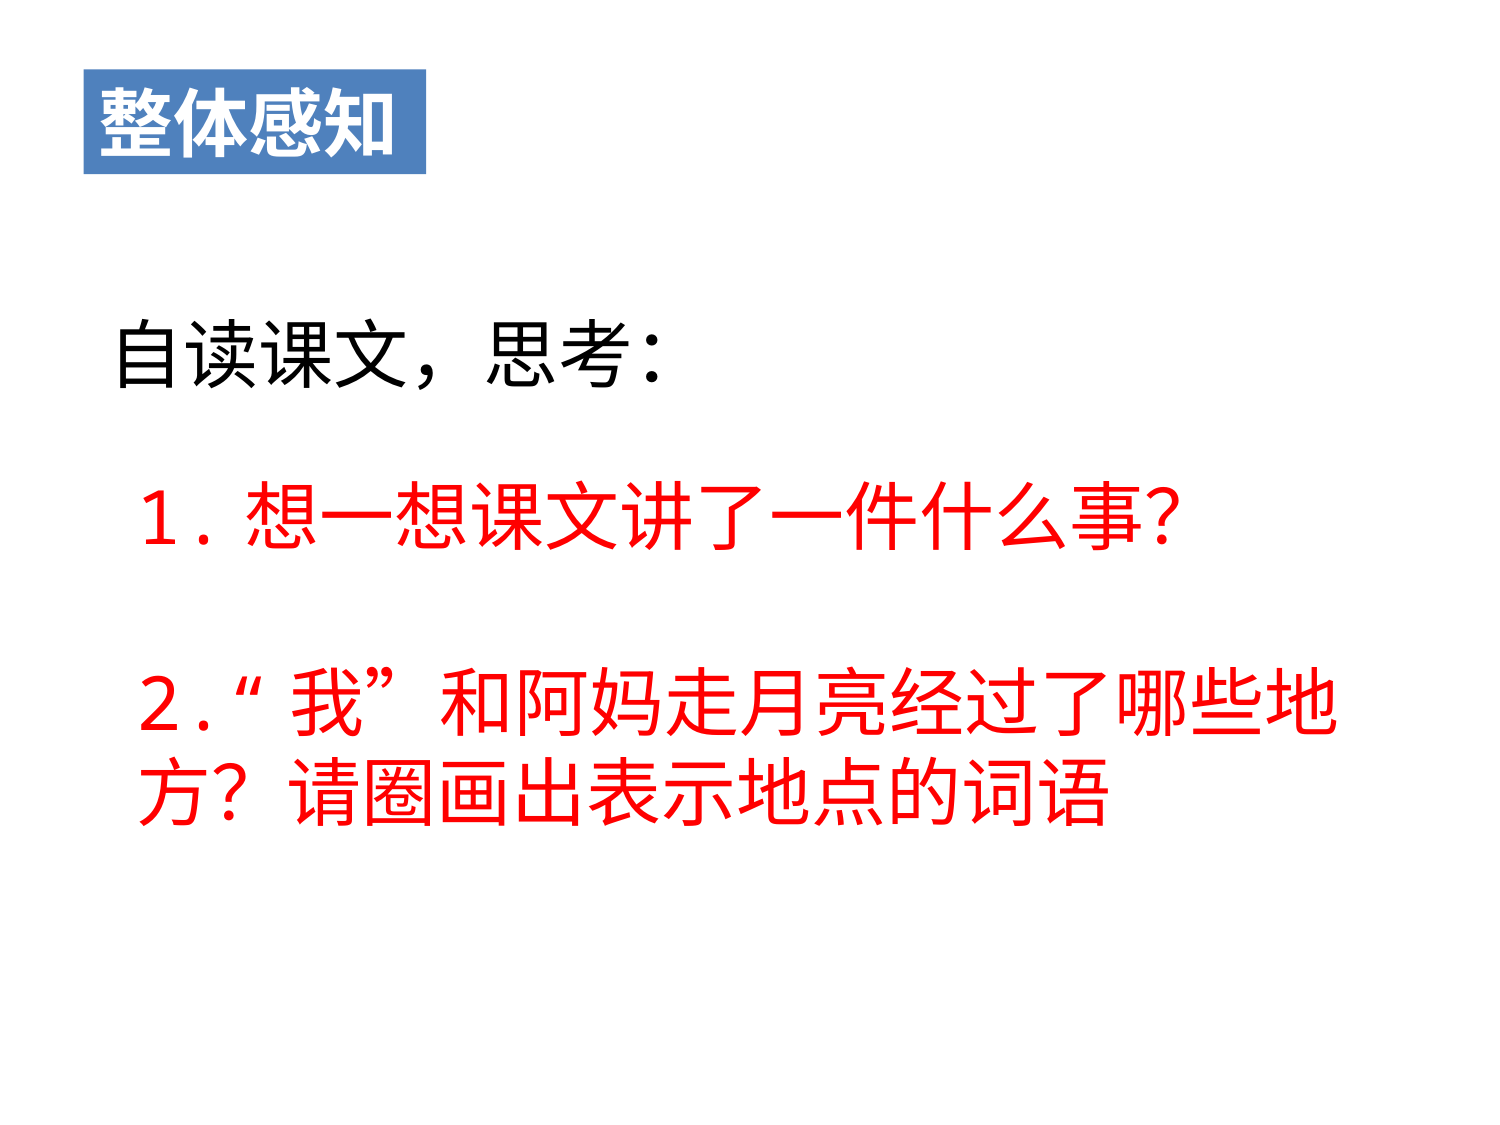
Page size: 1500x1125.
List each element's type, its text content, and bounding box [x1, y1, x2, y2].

text_box 1.想一想课文讲了一件什么事？ [121, 417, 1224, 568]
text_box 自读课文，思考： [93, 255, 710, 406]
text_box 整体感知 [83, 69, 427, 175]
text_box 2.“我”和阿妈走月亮经过了哪些地方？请圈画出表示地点的词语 [121, 647, 1379, 843]
